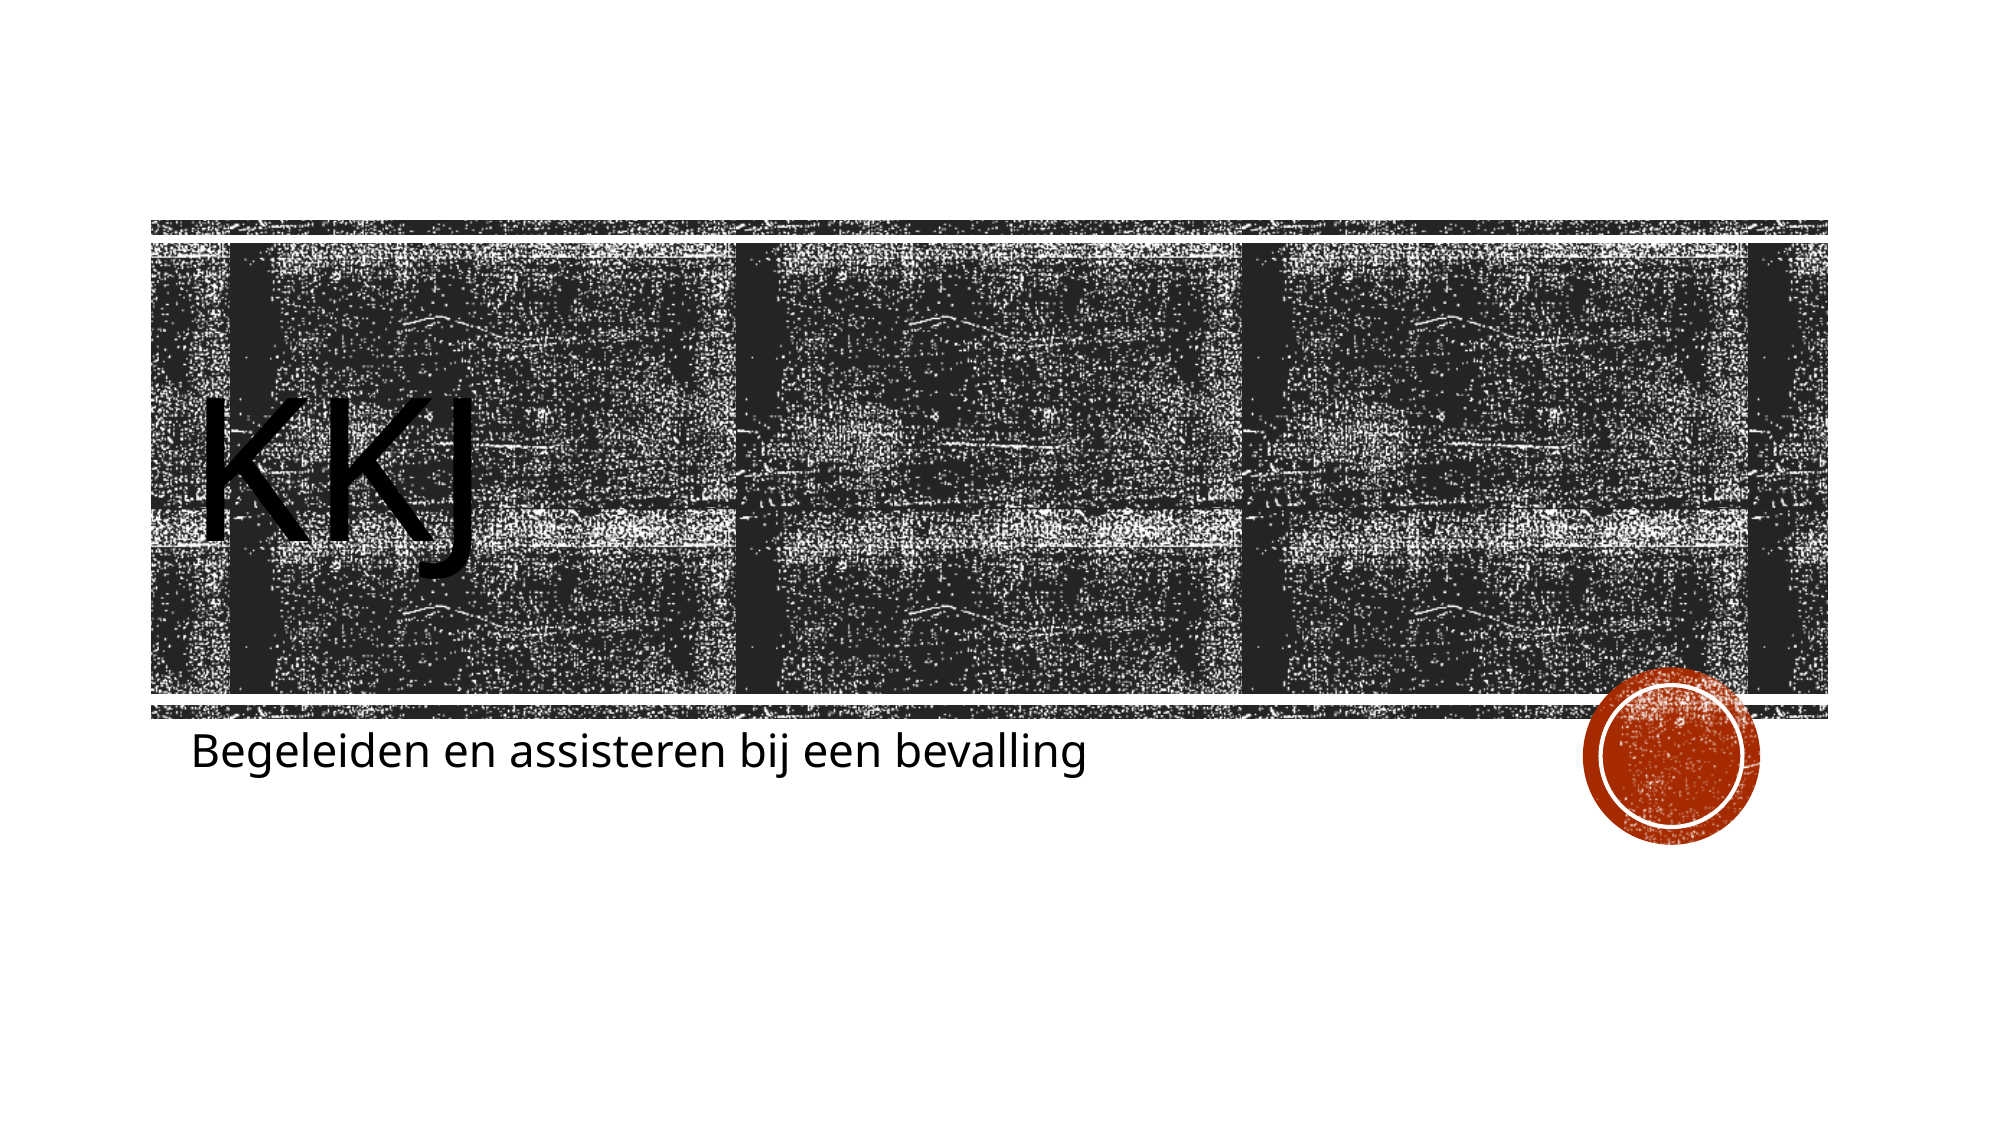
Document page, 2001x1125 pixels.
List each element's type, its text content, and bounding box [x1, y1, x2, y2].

subtitle Begeleiden en assisteren bij een bevalling [175, 720, 1470, 896]
title KKJ [172, 234, 1808, 733]
